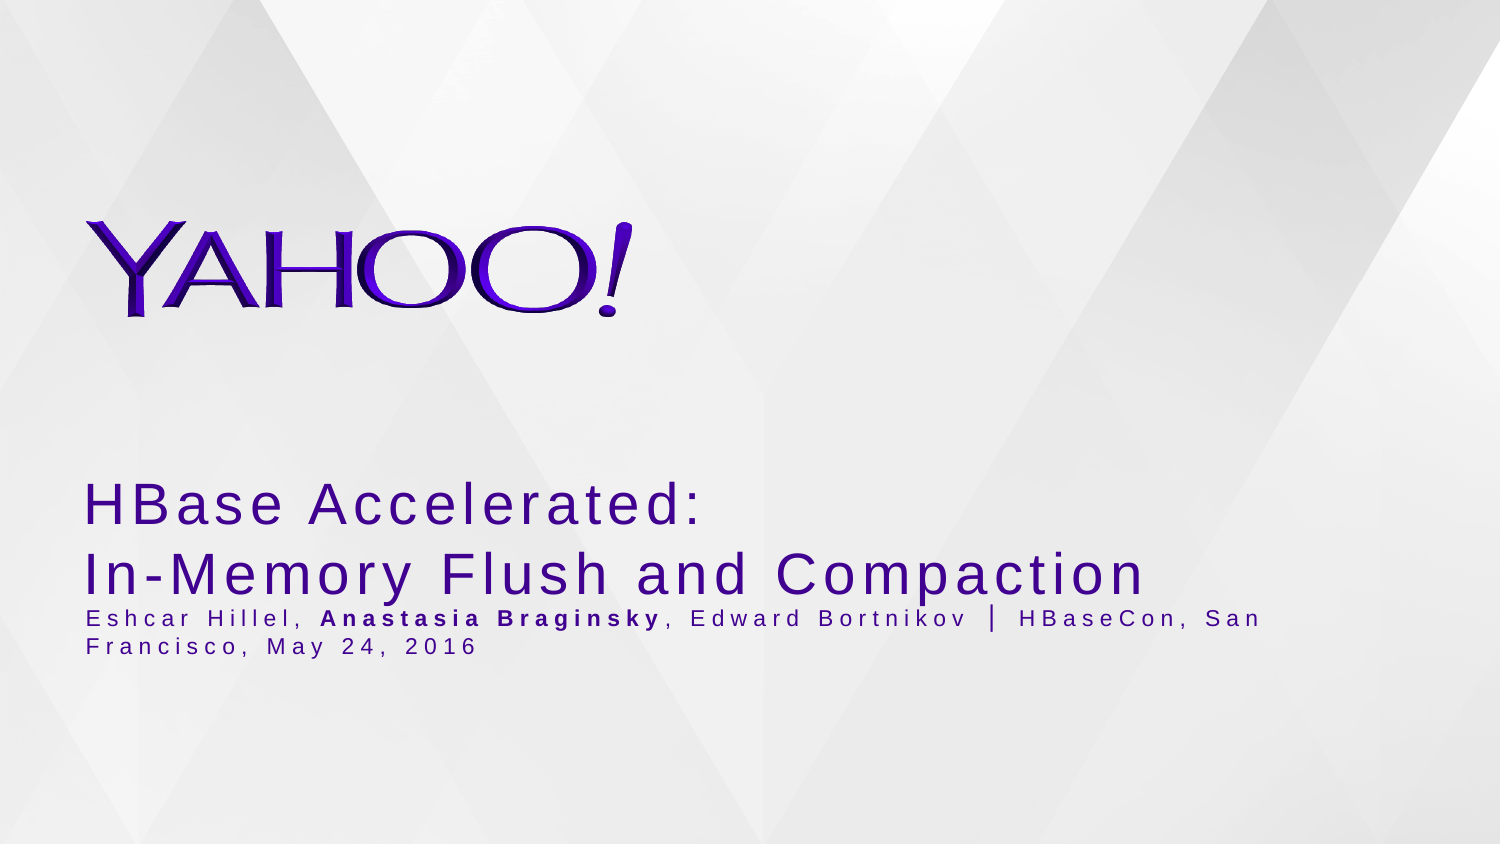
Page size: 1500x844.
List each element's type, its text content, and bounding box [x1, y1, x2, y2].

title HBase Accelerated: In-Memory Flush and Compaction [82, 484, 1441, 587]
list Eshcar Hillel, Anastasia Braginsky, Edward Bortnikov ⎪ HBaseCon, San Francisco, May 24, 2016 [85, 623, 1441, 680]
picture [0, 0, 1500, 844]
